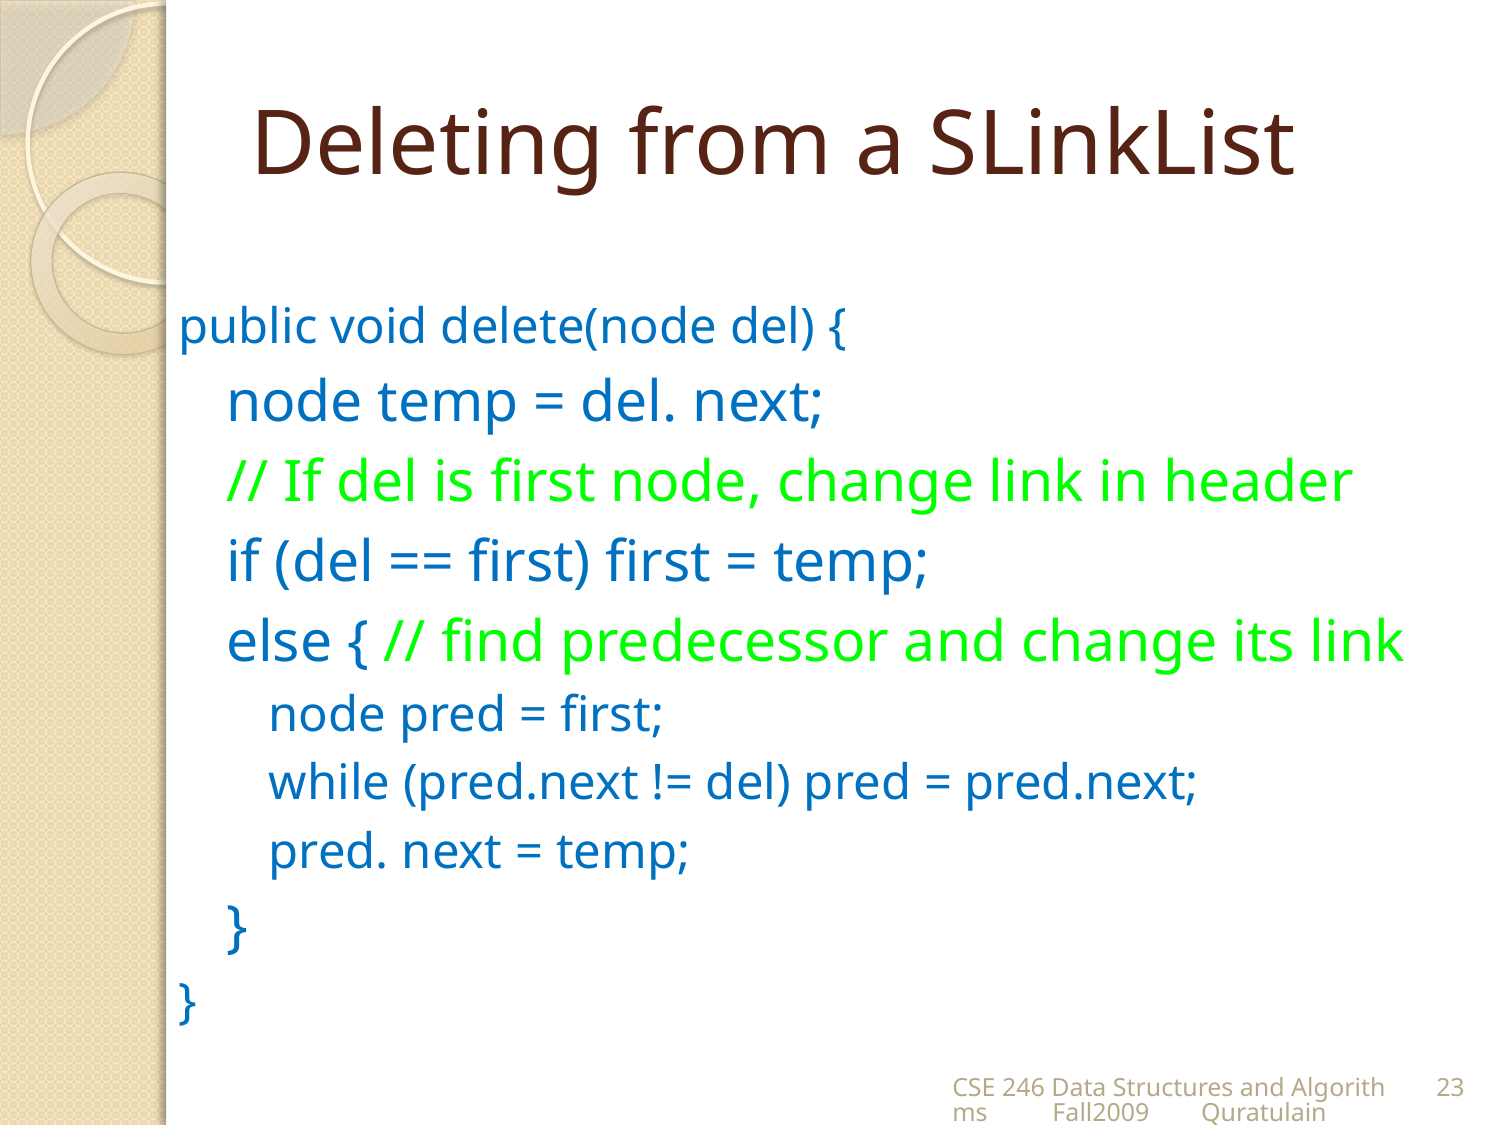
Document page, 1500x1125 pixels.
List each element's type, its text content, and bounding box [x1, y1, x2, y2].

slide_number 23 [1413, 1034, 1488, 1113]
title Deleting from a SLinkList [235, 45, 1466, 233]
footer CSE 246 Data Structures and Algorithms Fall2009 Quratulain [937, 1034, 1413, 1113]
list public void delete(node del) { node temp = del. next; // If del is first node, change link in header if (del == first) first = temp; else { // find predecessor and change its link node pred = first; while (pred.next != del) pred = pred.next; pred. next = temp; } } [99, 287, 1450, 1038]
